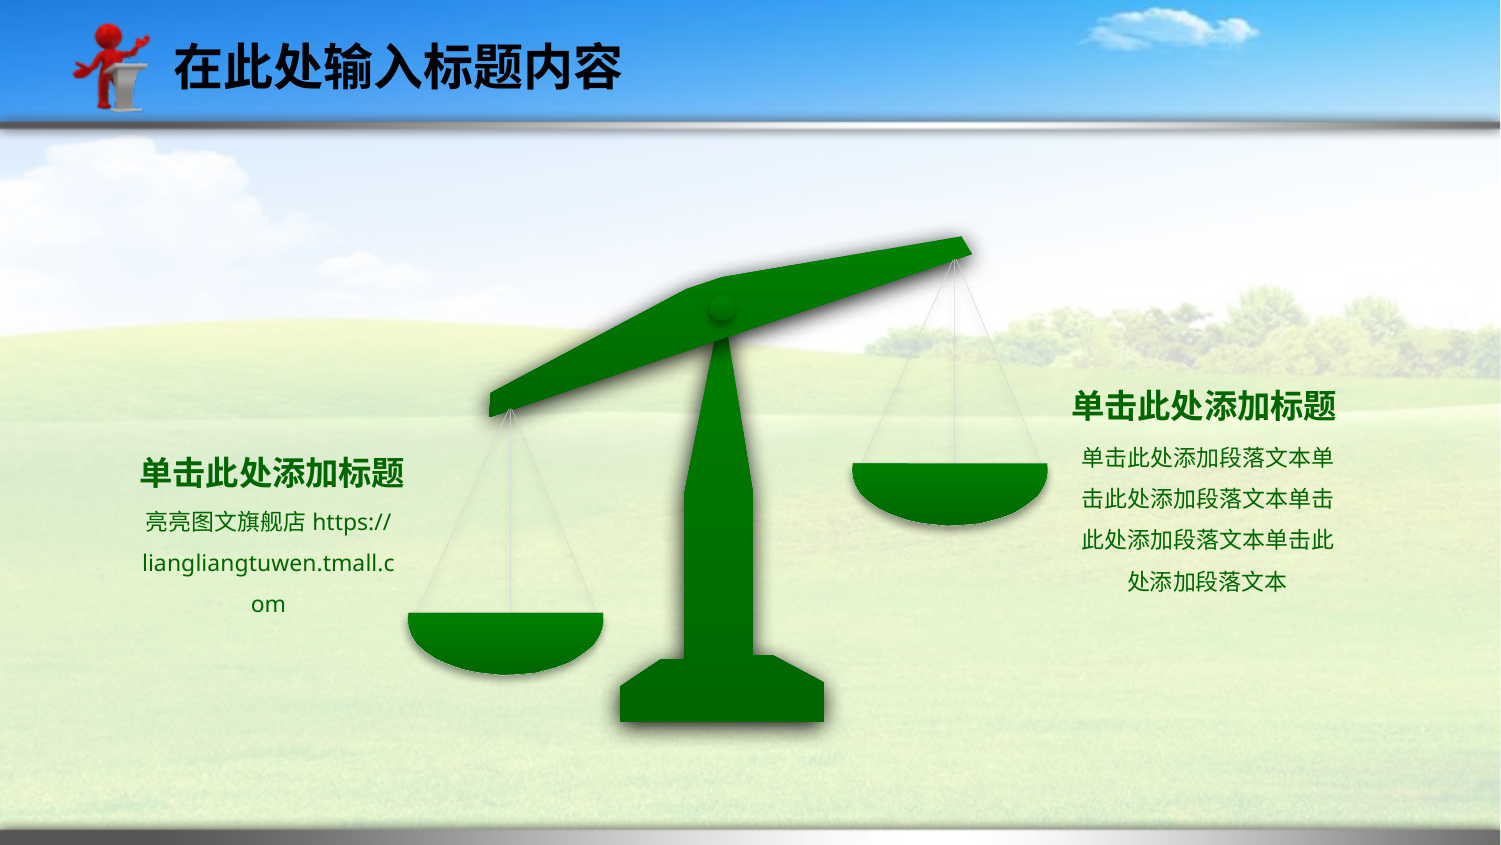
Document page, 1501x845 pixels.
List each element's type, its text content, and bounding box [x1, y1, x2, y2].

text_box 在此处输入标题内容 [108, 28, 688, 103]
text_box 亮亮图文旗舰店https://liangliangtuwen.tmall.com [123, 485, 402, 625]
text_box 单击此处添加标题 [124, 444, 402, 485]
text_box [406, 235, 1049, 723]
picture [0, 0, 1501, 845]
text_box 单击此处添加标题 [1053, 378, 1353, 434]
text_box 单击此处添加段落文本单击此处添加段落文本单击此处添加段落文本单击此处添加段落文本 [1062, 422, 1353, 603]
